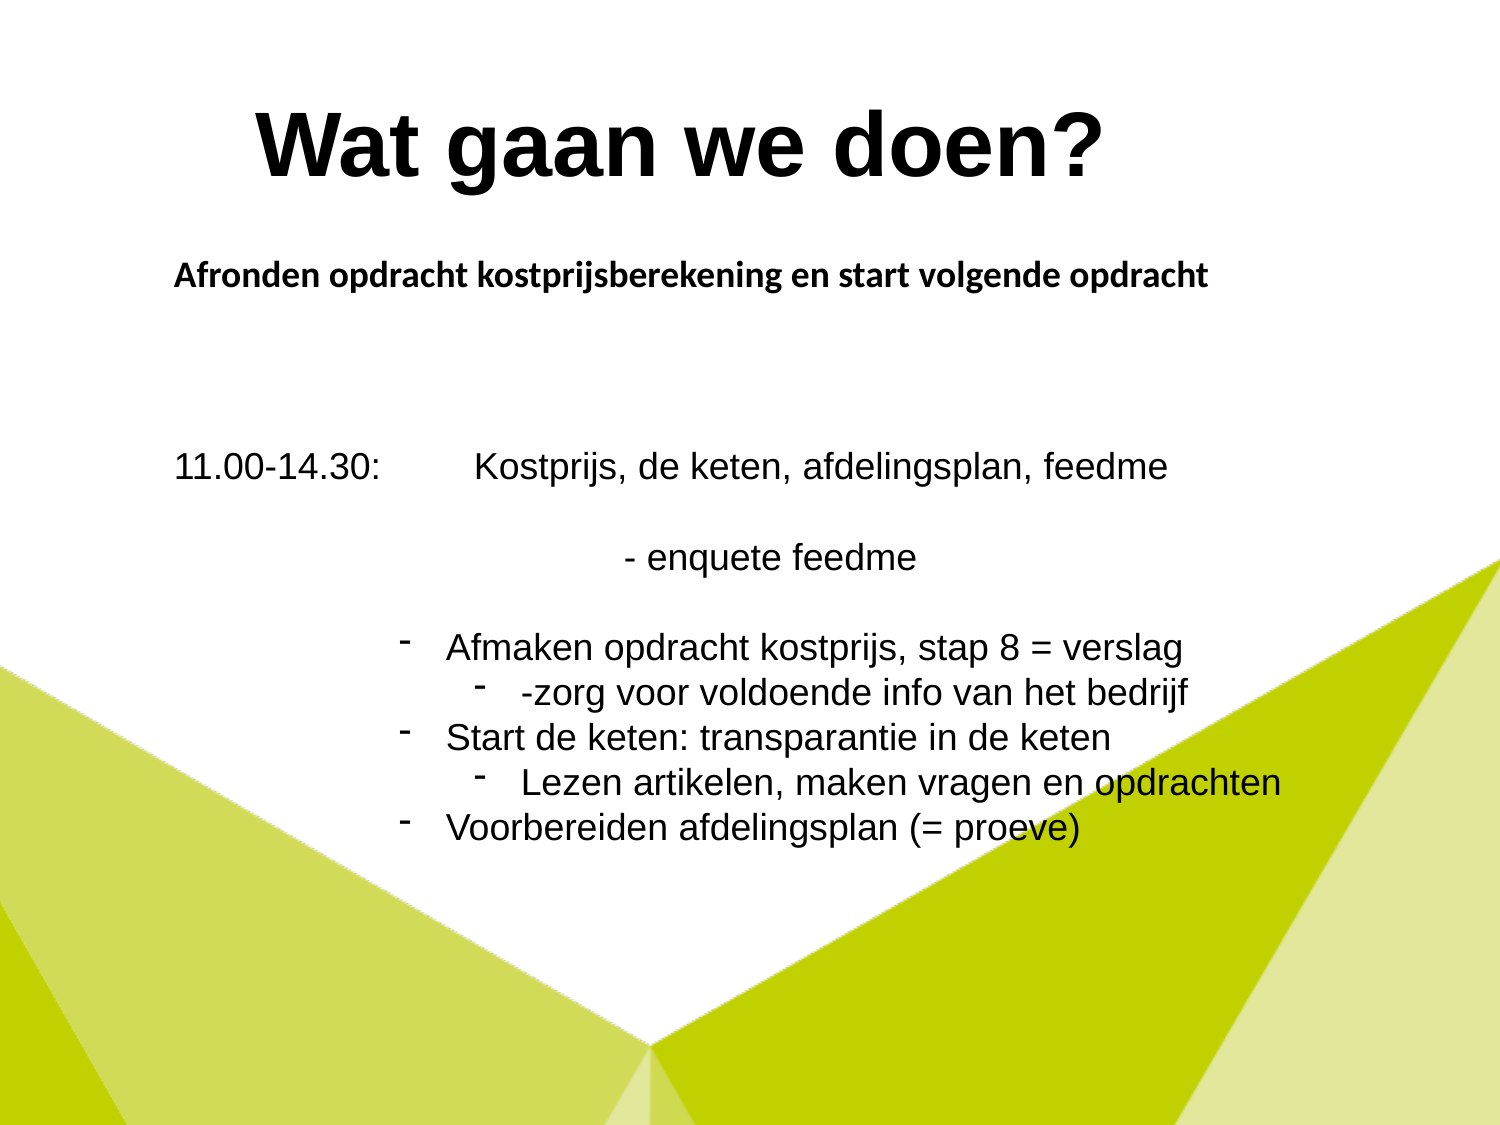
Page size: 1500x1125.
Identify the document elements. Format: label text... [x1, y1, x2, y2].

picture [0, 485, 1500, 1125]
text_box Wat gaan we doen? [65, 77, 1297, 202]
text_box Afronden opdracht kostprijsberekening en start volgende opdracht [159, 242, 1316, 303]
text_box 11.00-14.30: Kostprijs, de keten, afdelingsplan, feedme - enquete feedme Afmaken opdracht kostprijs, stap 8 = verslag -zorg voor voldoende info van het bedrijf Start de keten: transparantie in de keten Lezen artikelen, maken vragen en opdrachten Voorbereiden afdelingsplan (= proeve) [159, 435, 1316, 483]
